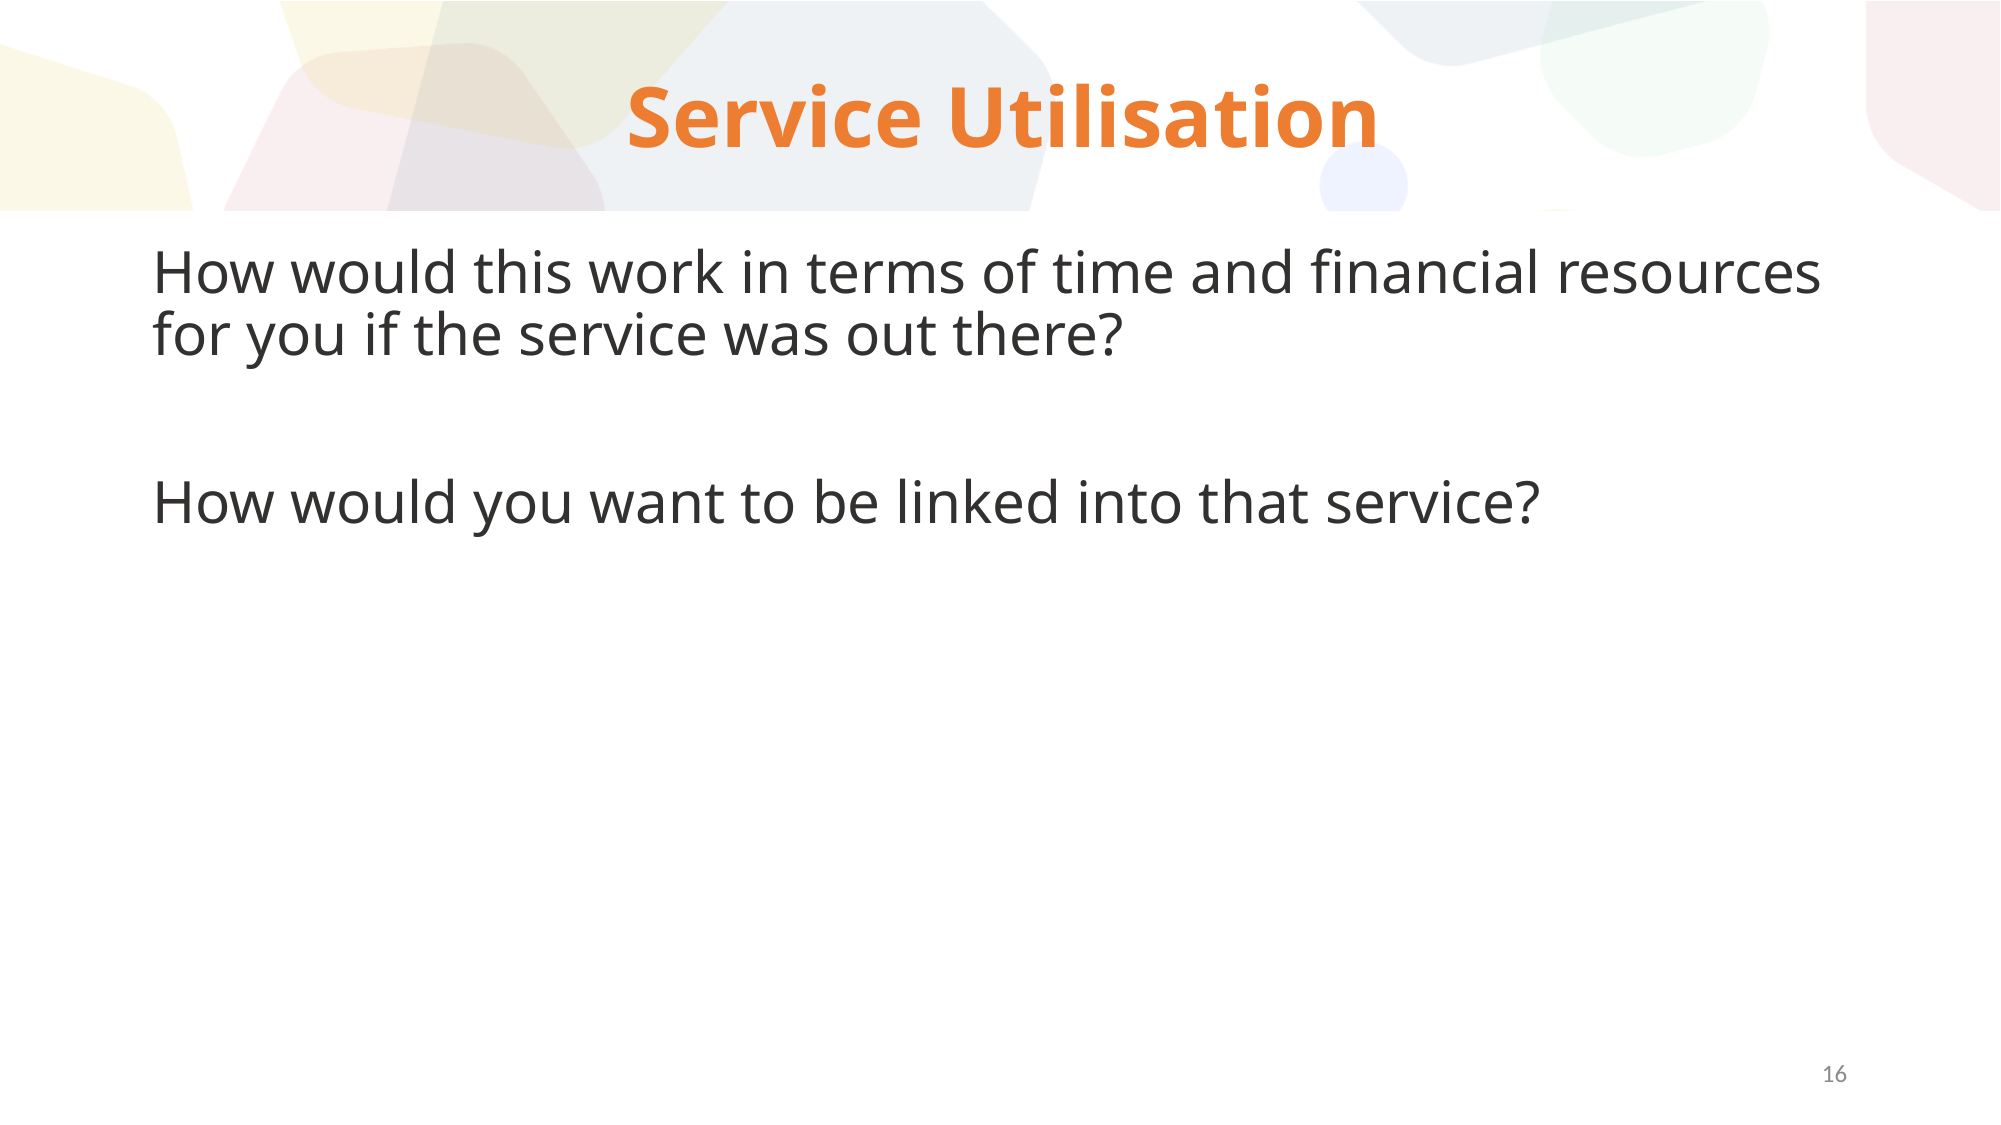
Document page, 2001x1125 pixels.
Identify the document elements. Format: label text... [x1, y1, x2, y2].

list How would this work in terms of time and financial resources for you if the service was out there? How would you want to be linked into that service? [137, 235, 1863, 1103]
picture [0, 1, 2000, 211]
text_box Service Utilisation [345, 211, 1663, 215]
